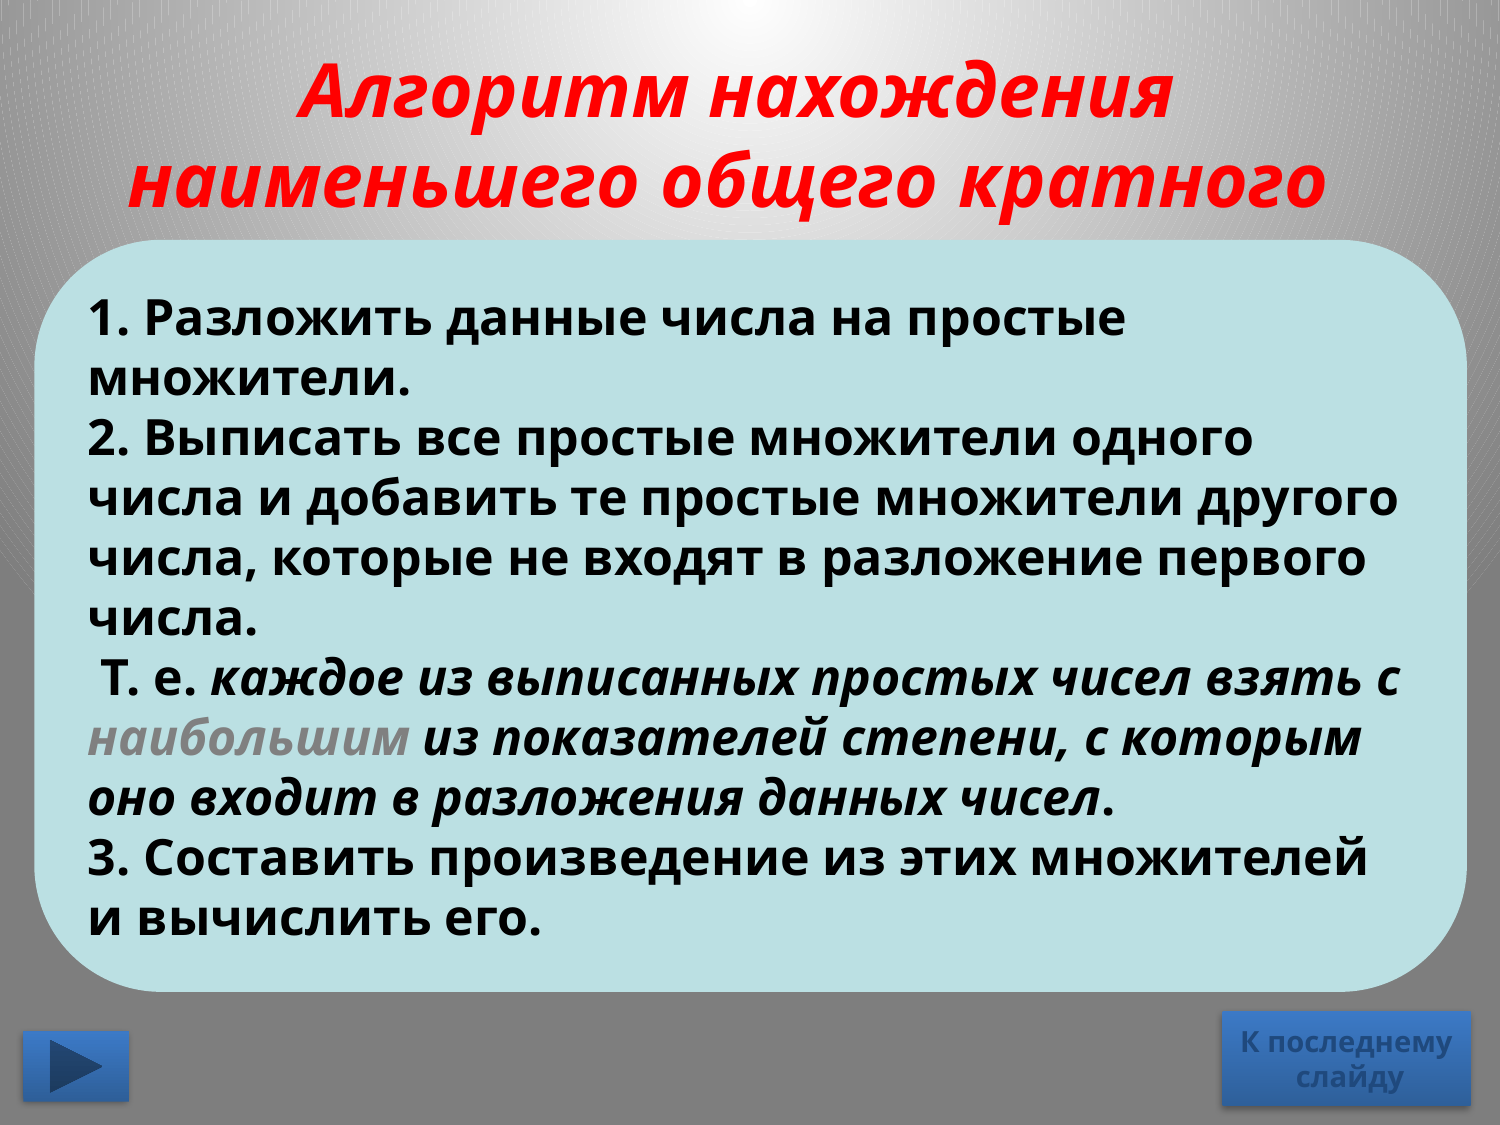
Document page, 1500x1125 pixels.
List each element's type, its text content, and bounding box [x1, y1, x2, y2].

text_box Алгоритм нахождения наименьшего общего кратного [46, 35, 1430, 230]
text_box 1. Разложить данные числа на простые множители. 2. Выписать все простые множители одного числа и добавить те простые множители другого числа, которые не входят в разложение первого числа. Т. е. каждое из выписанных простых чисел взять с наибольшим из показателей степени, с которым оно входит в разложения данных чисел. 3. Составить произведение из этих множителей и вычислить его. [34, 239, 1467, 992]
text_box [23, 1031, 129, 1102]
text_box К последнему слайду [1222, 1011, 1471, 1106]
